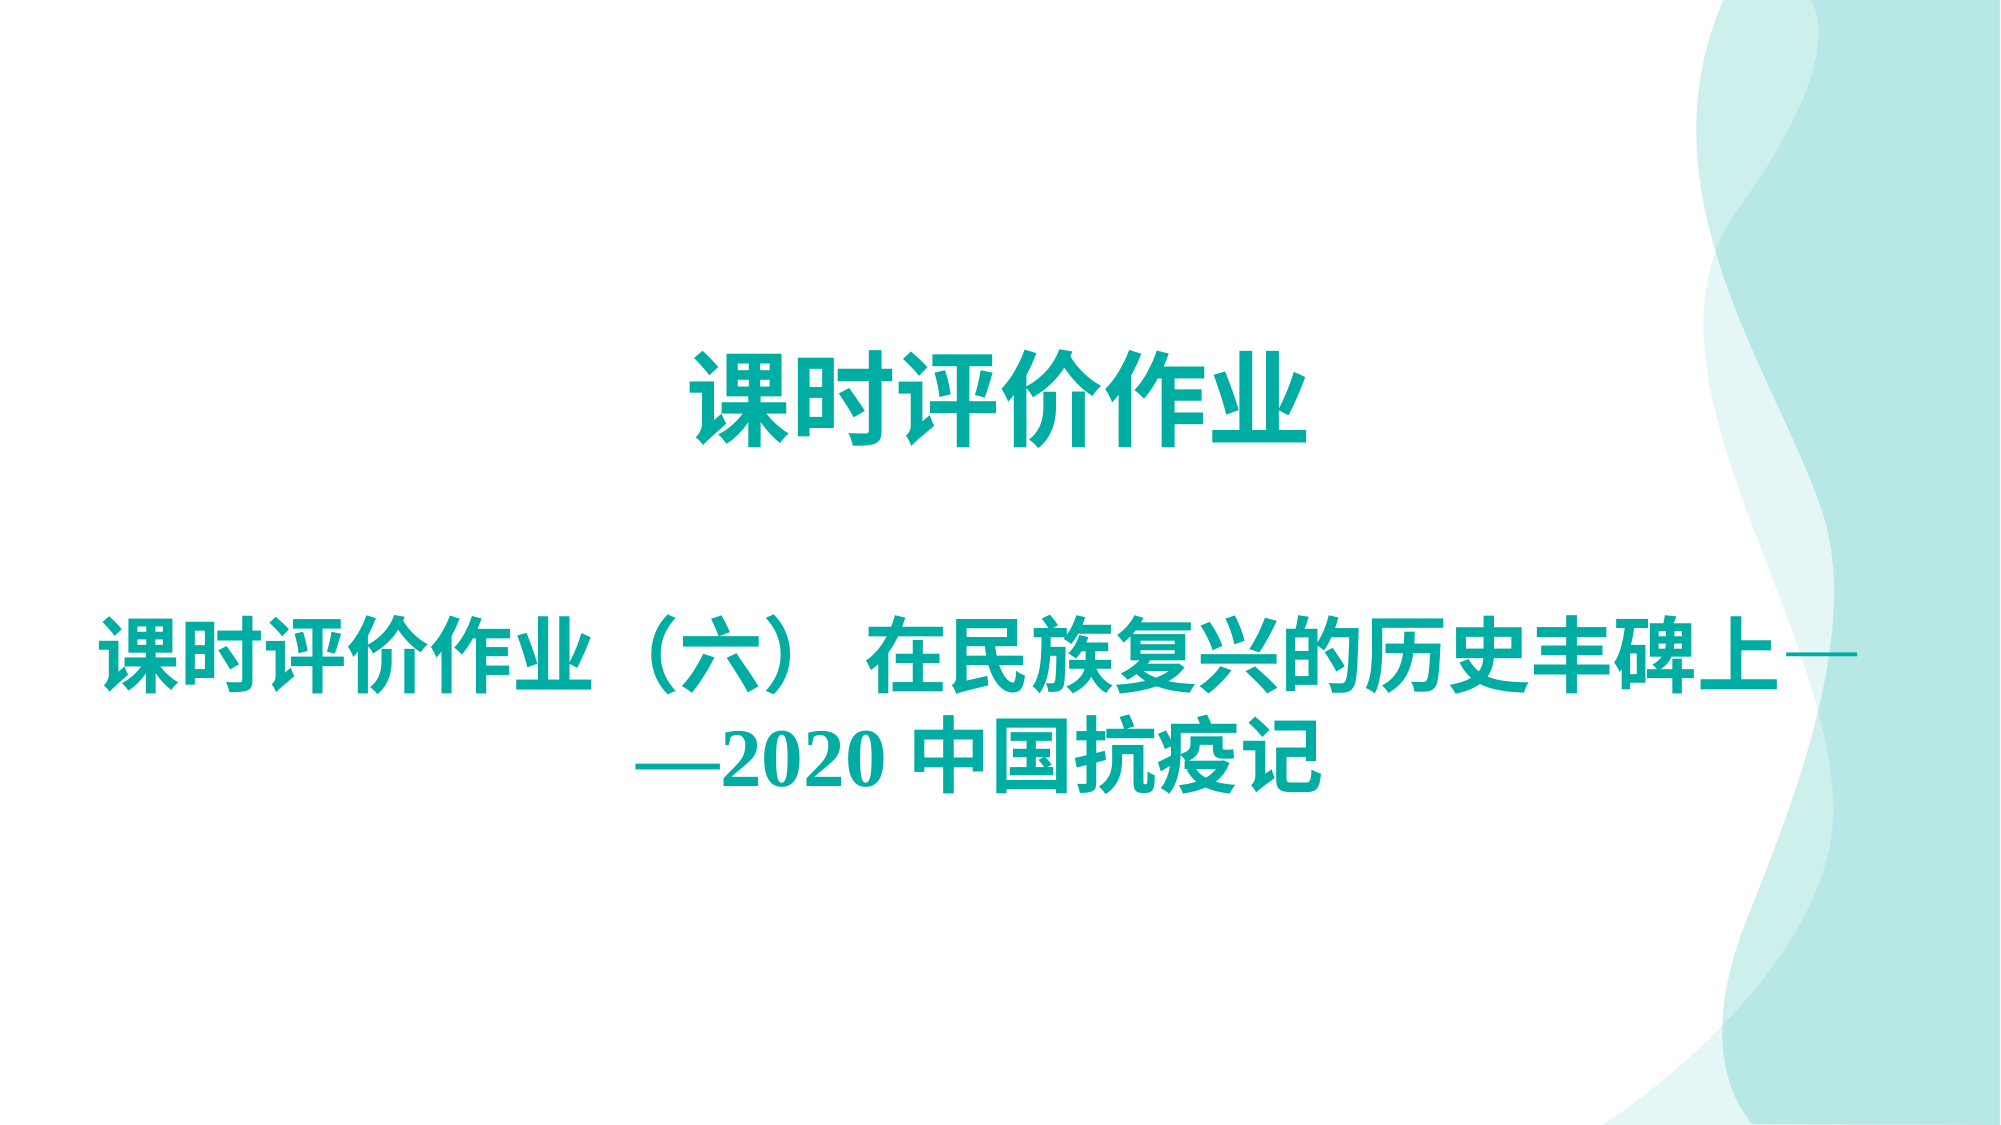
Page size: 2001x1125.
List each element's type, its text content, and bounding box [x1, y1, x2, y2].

text_box 课时评价作业 [0, 329, 2000, 461]
text_box 课时评价作业（六） 在民族复兴的历史丰碑上— —2020中国抗疫记 [76, 602, 1884, 805]
picture [0, 461, 2000, 1125]
picture [0, 0, 2000, 329]
